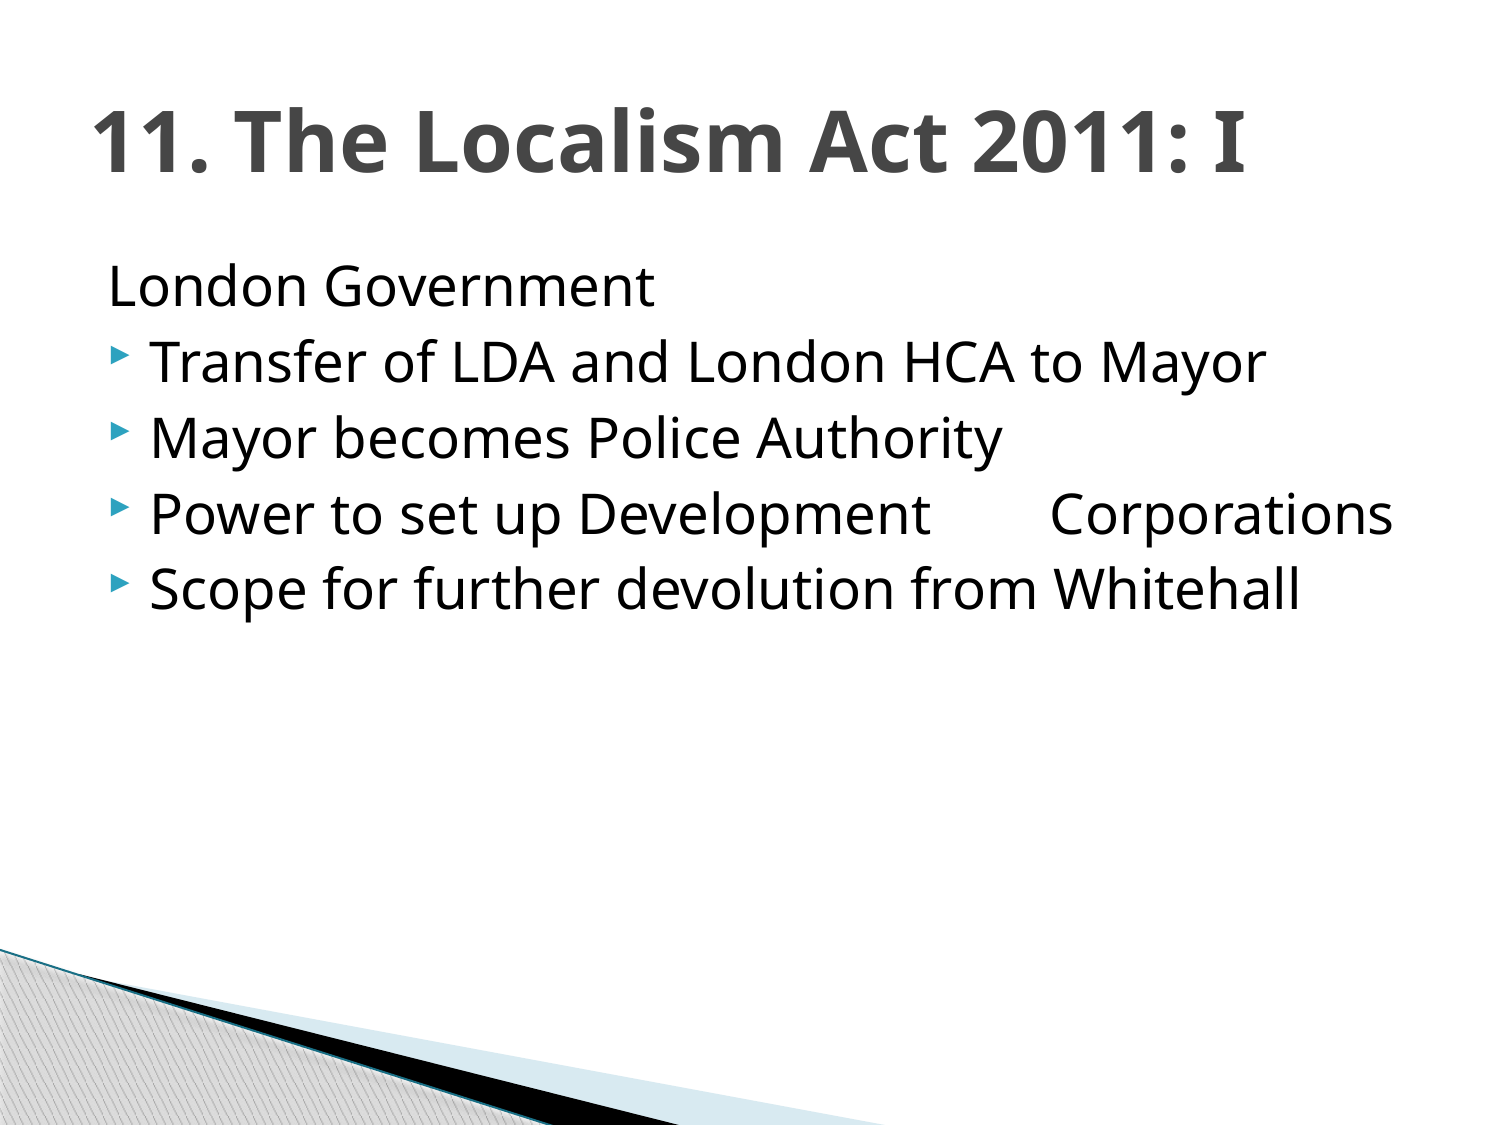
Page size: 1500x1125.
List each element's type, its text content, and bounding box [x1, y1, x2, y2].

title 11. The Localism Act 2011: I [75, 45, 1425, 233]
list London Government Transfer of LDA and London HCA to Mayor Mayor becomes Police Authority Power to set up Development Corporations Scope for further devolution from Whitehall [75, 243, 1425, 986]
